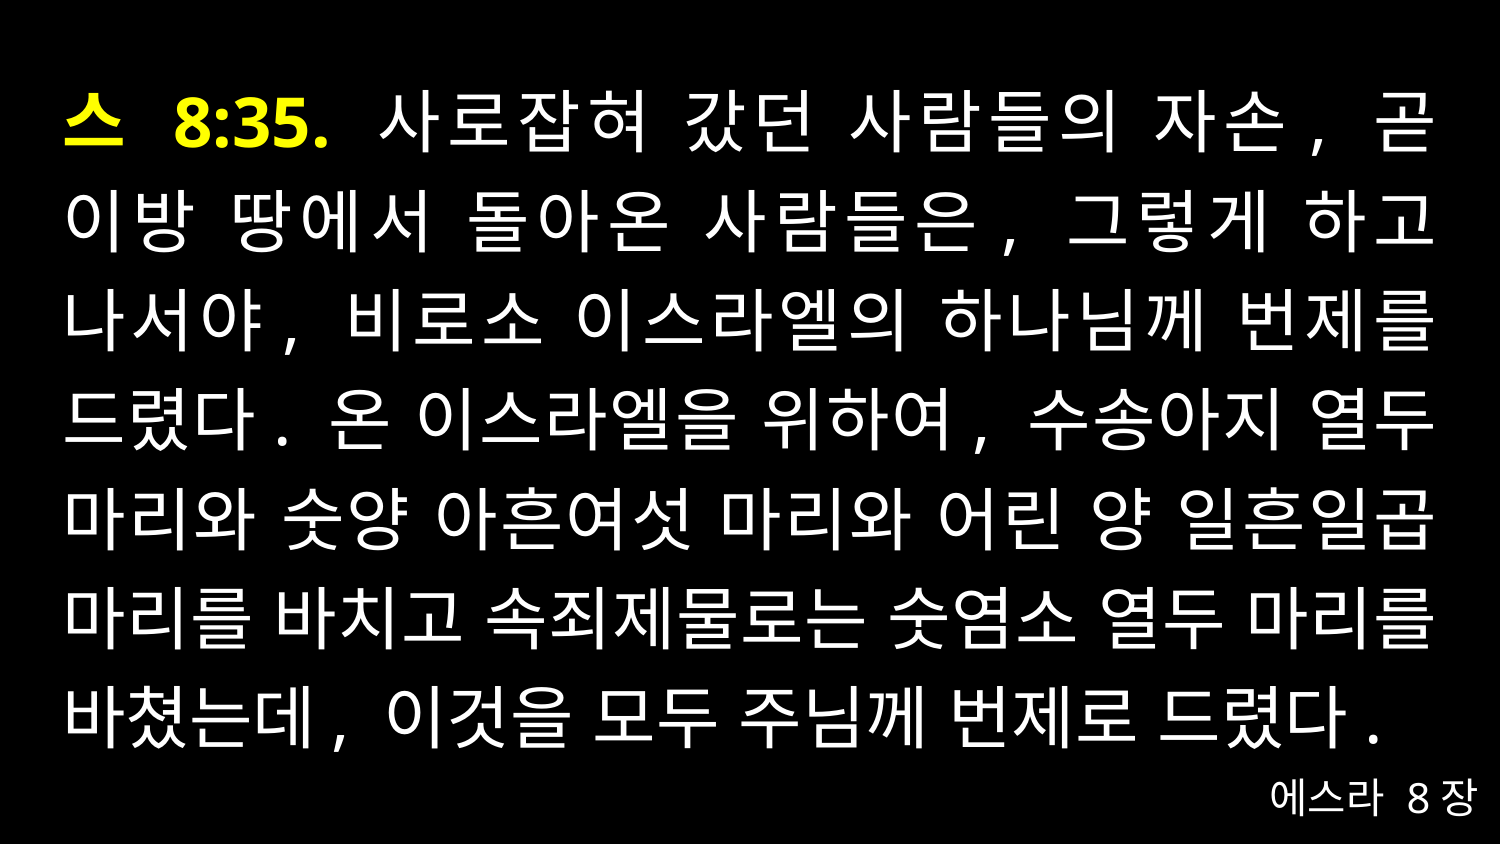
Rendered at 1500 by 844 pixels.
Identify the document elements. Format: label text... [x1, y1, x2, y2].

subtitle 에스라 8장 [916, 770, 1500, 844]
title 스 8:35. 사로잡혀 갔던 사람들의 자손, 곧 이방 땅에서 돌아온 사람들은, 그렇게 하고 나서야, 비로소 이스라엘의 하나님께 번제를 드렸다. 온 이스라엘을 위하여, 수송아지 열두 마리와 숫양 아흔여섯 마리와 어린 양 일흔일곱 마리를 바치고 속죄제물로는 숫염소 열두 마리를 바쳤는데, 이것을 모두 주님께 번제로 드렸다. [0, 0, 1500, 844]
